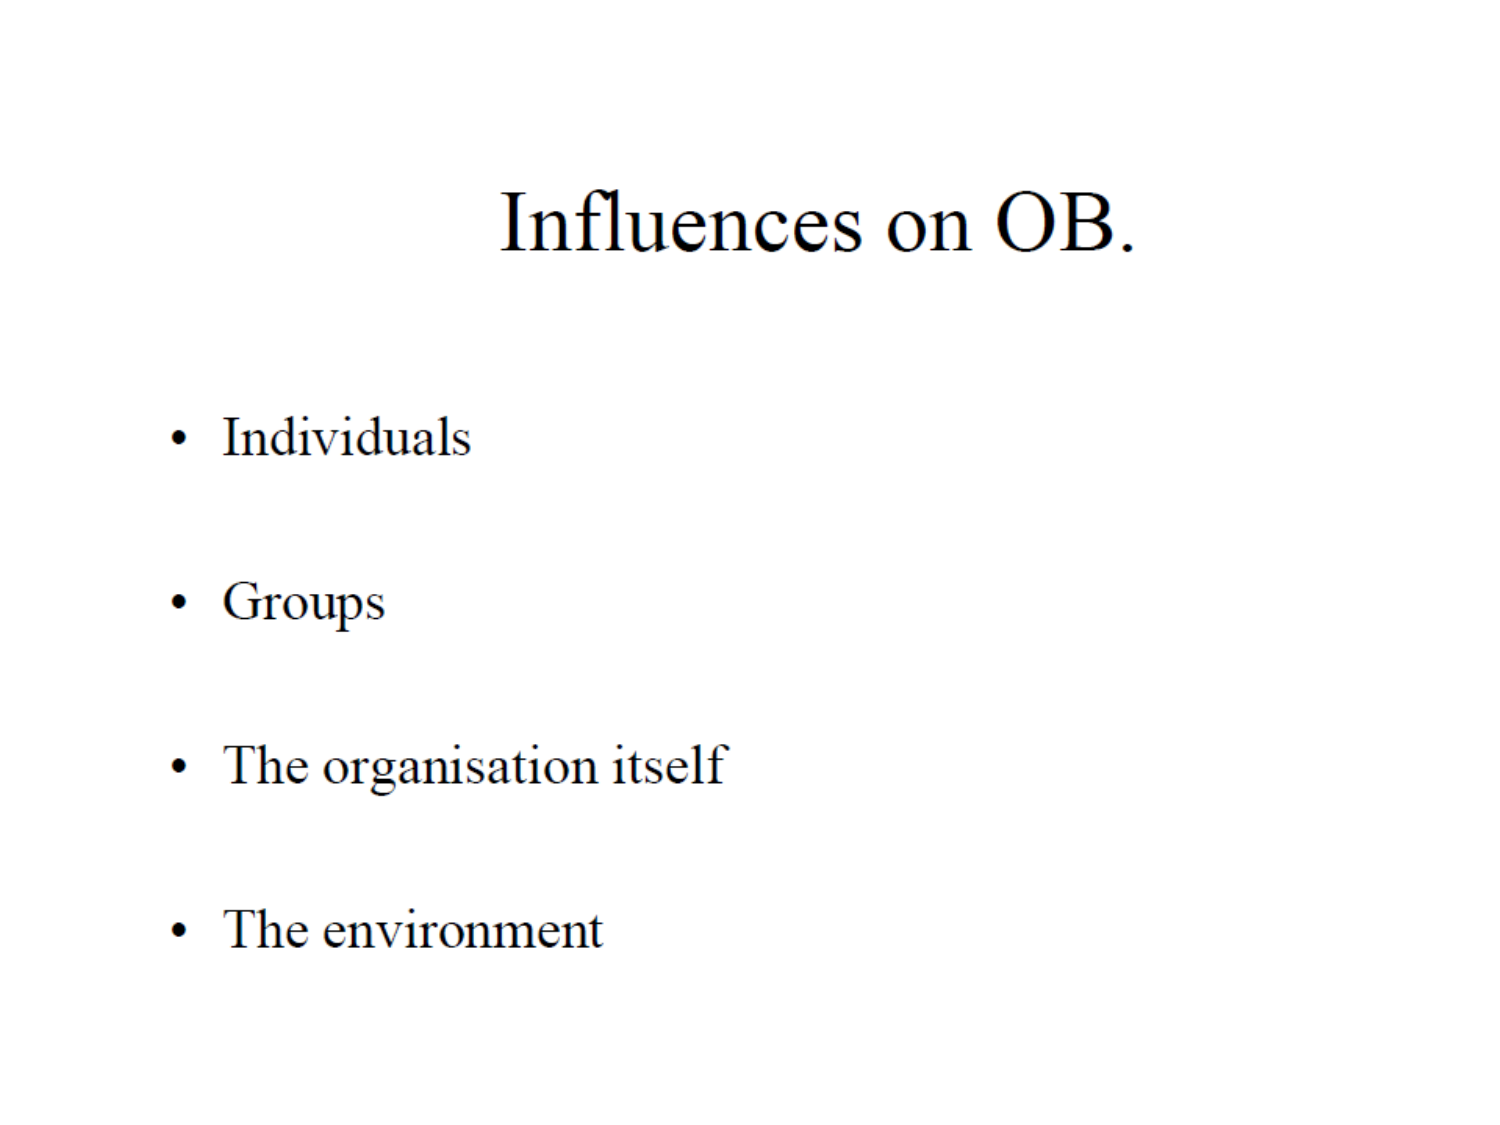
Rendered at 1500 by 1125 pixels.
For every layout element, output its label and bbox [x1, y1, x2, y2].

picture [119, 148, 1381, 976]
